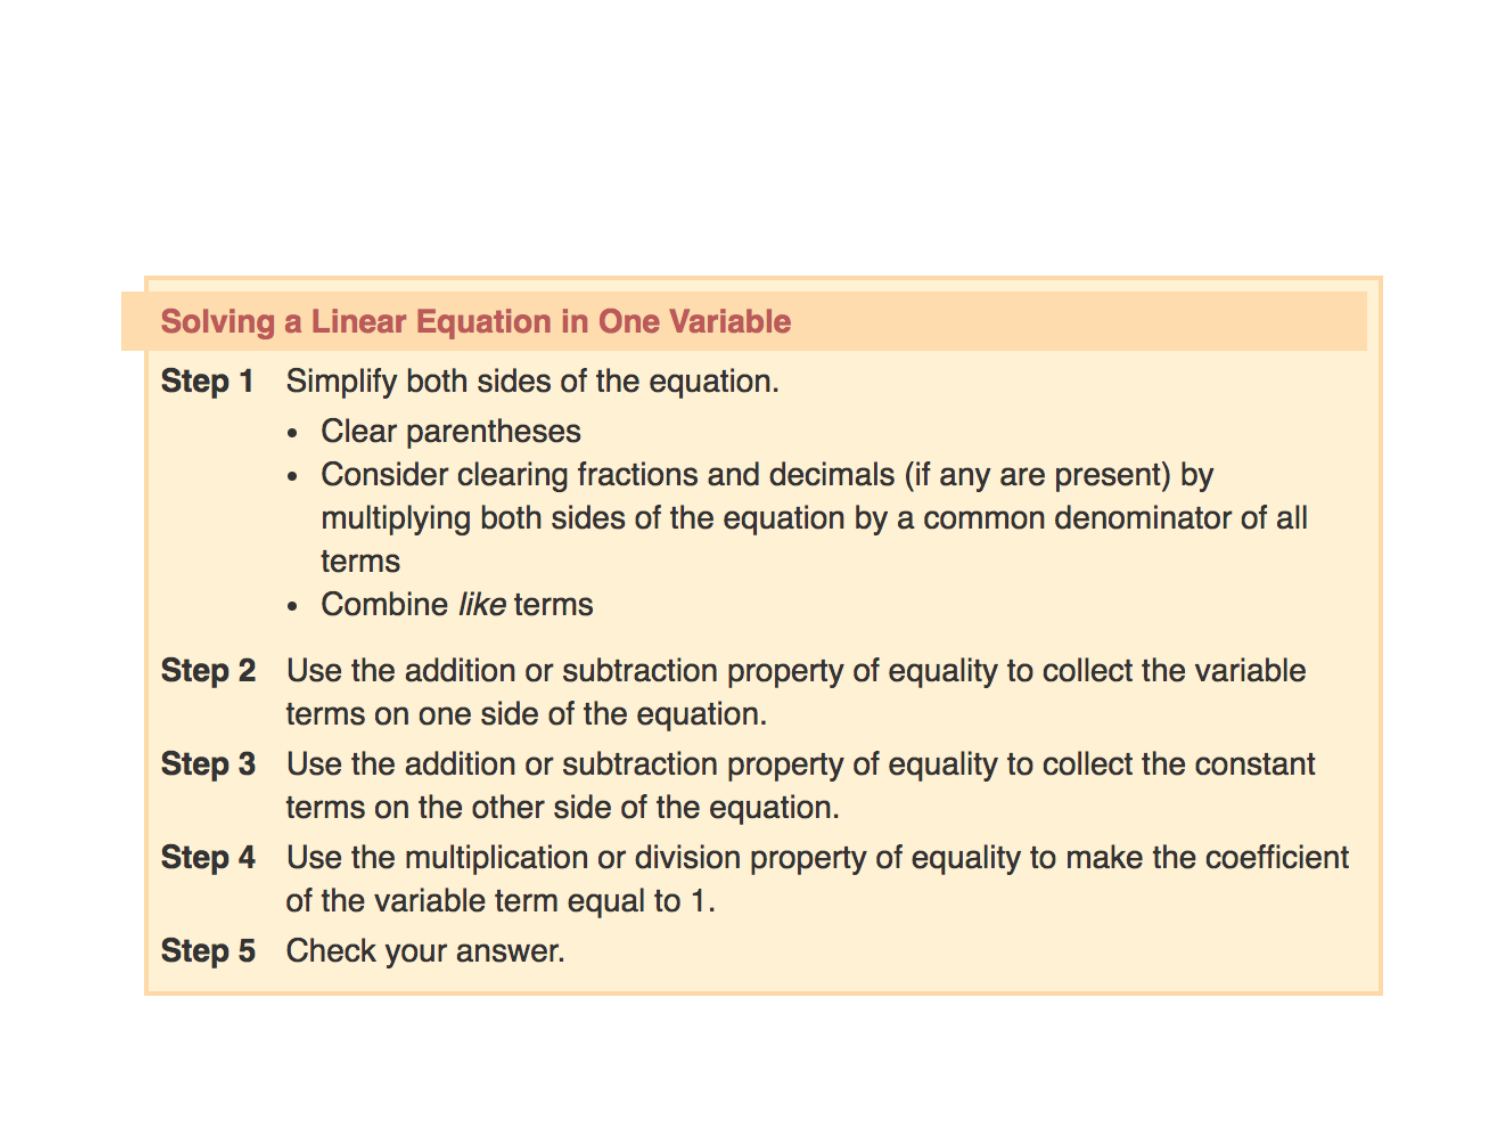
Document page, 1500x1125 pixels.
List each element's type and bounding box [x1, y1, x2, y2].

list [109, 262, 1391, 1006]
